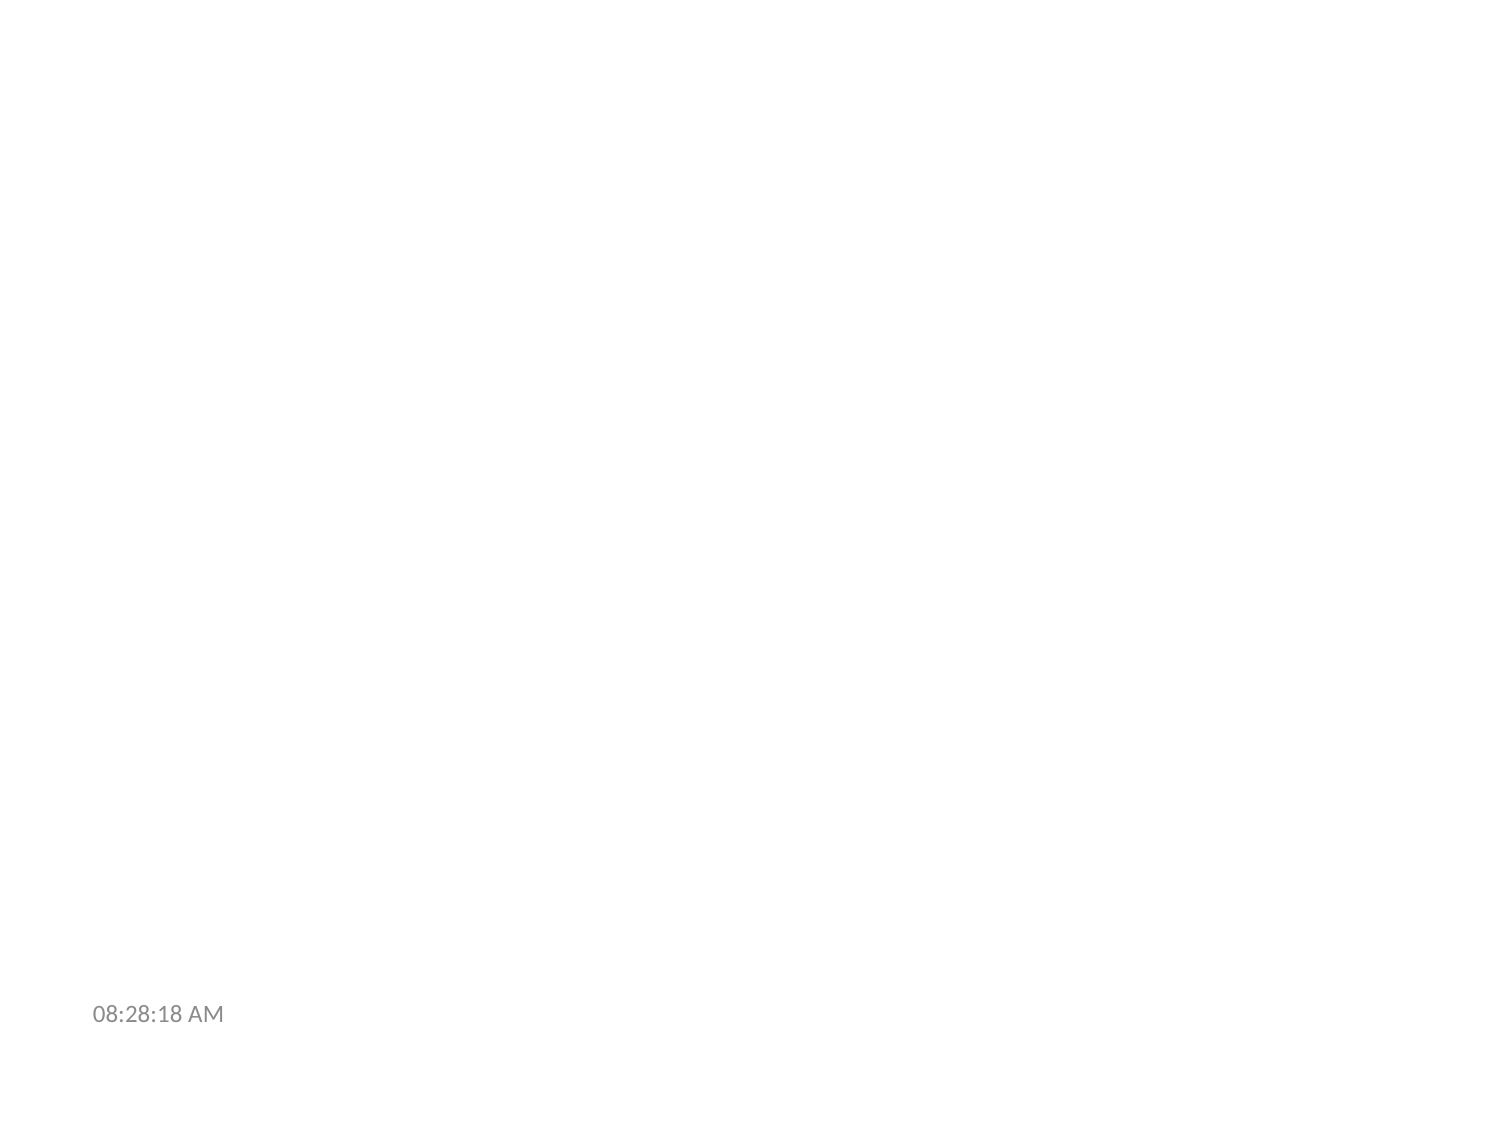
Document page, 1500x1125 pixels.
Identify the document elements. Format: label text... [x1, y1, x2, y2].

text_box 3:35:09 PM [77, 982, 428, 1043]
